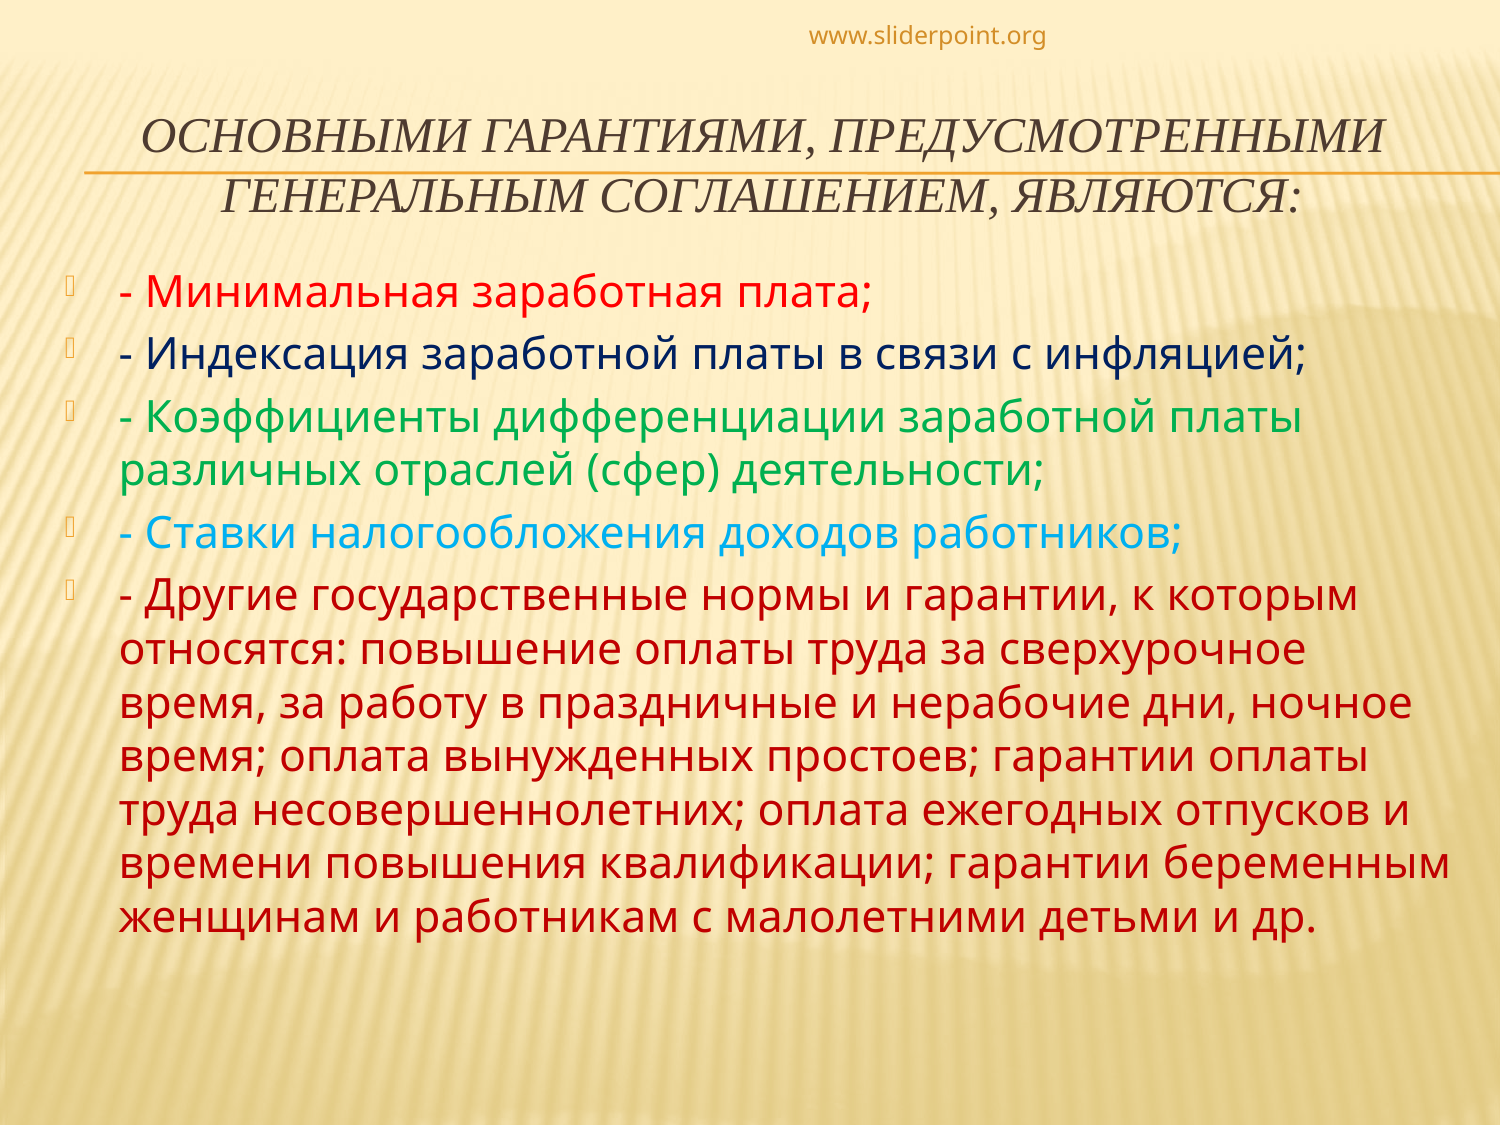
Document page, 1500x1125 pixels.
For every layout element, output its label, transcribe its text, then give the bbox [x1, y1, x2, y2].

title Основными гарантиями, предусмотренными Генеральным соглашением, являются: [50, 23, 1475, 213]
footer www.sliderpoint.org [587, 12, 1063, 60]
list - Минимальная заработная плата; - Индексация заработной платы в связи с инфляцией; - Коэффициенты дифференциации заработной платы различных отраслей (сфер) деятельности; - Ставки налогообложения доходов работников; - Другие государственные нормы и гарантии, к которым относятся: повышение оплаты труда за сверхурочное время, за работу в праздничные и нерабочие дни, ночное время; оплата вынужденных простоев; гарантии оплаты труда несовершеннолетних; оплата ежегодных отпусков и времени повышения квалификации; гарантии беременным женщинам и работникам с малолетними детьми и др. [50, 254, 1475, 998]
